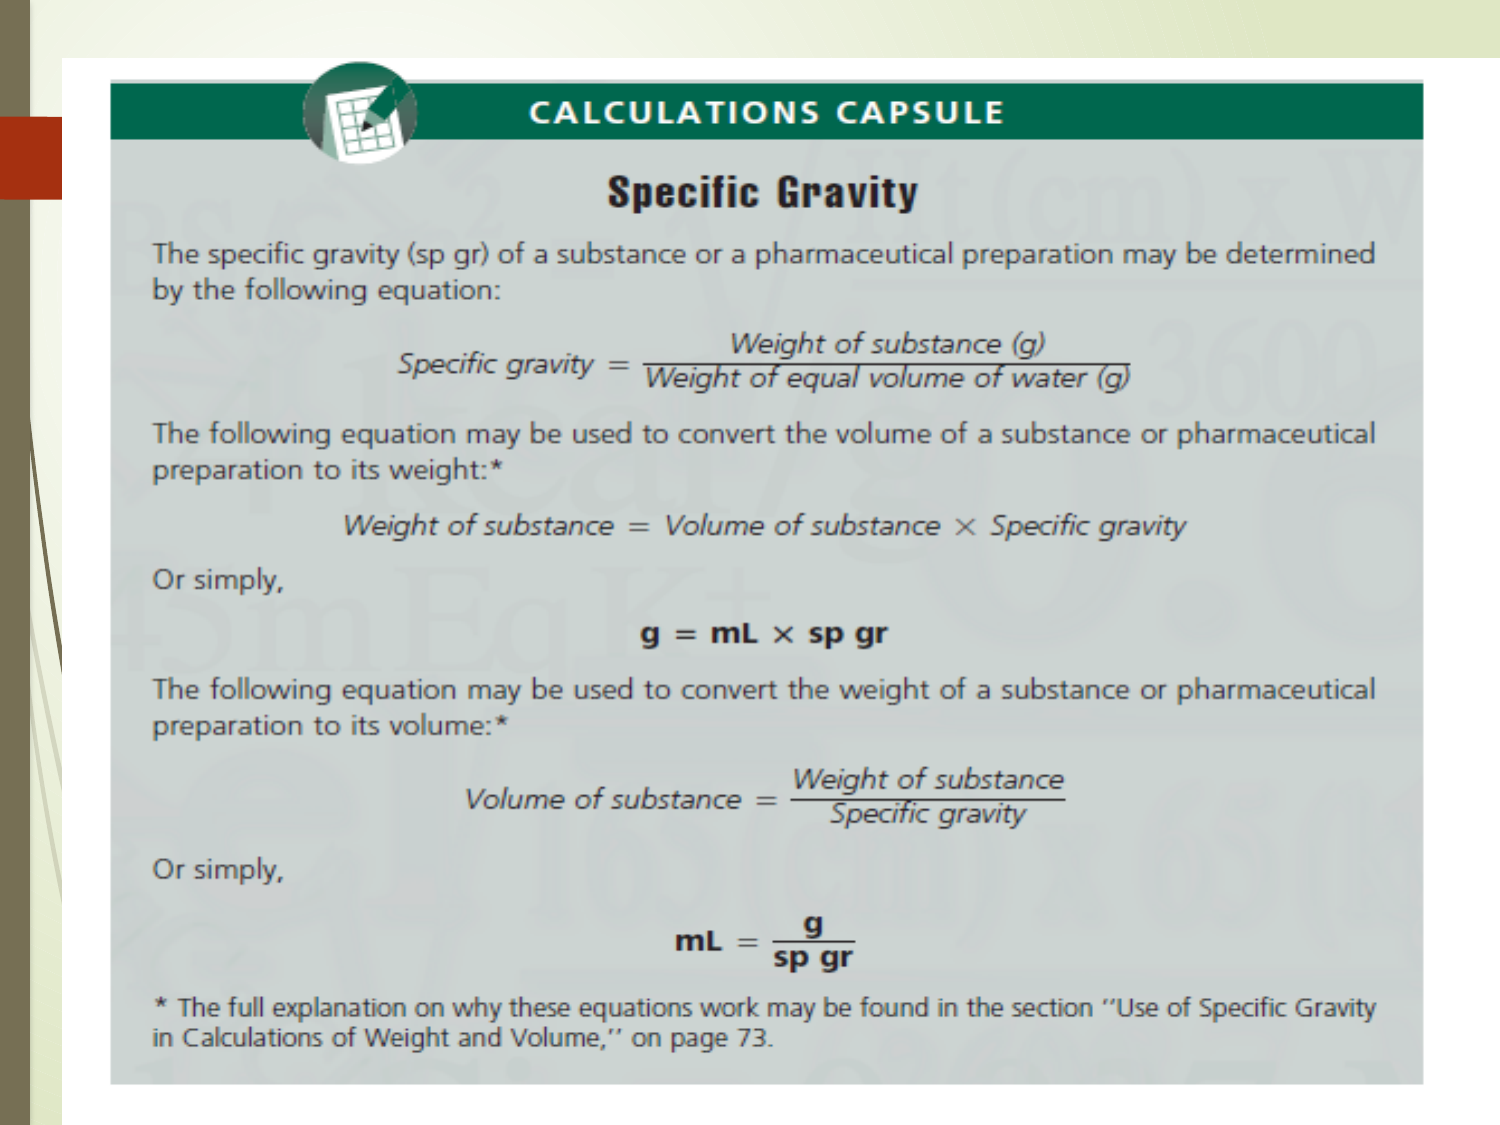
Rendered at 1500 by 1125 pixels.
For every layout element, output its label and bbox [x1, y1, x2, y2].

list [62, 58, 1500, 1125]
